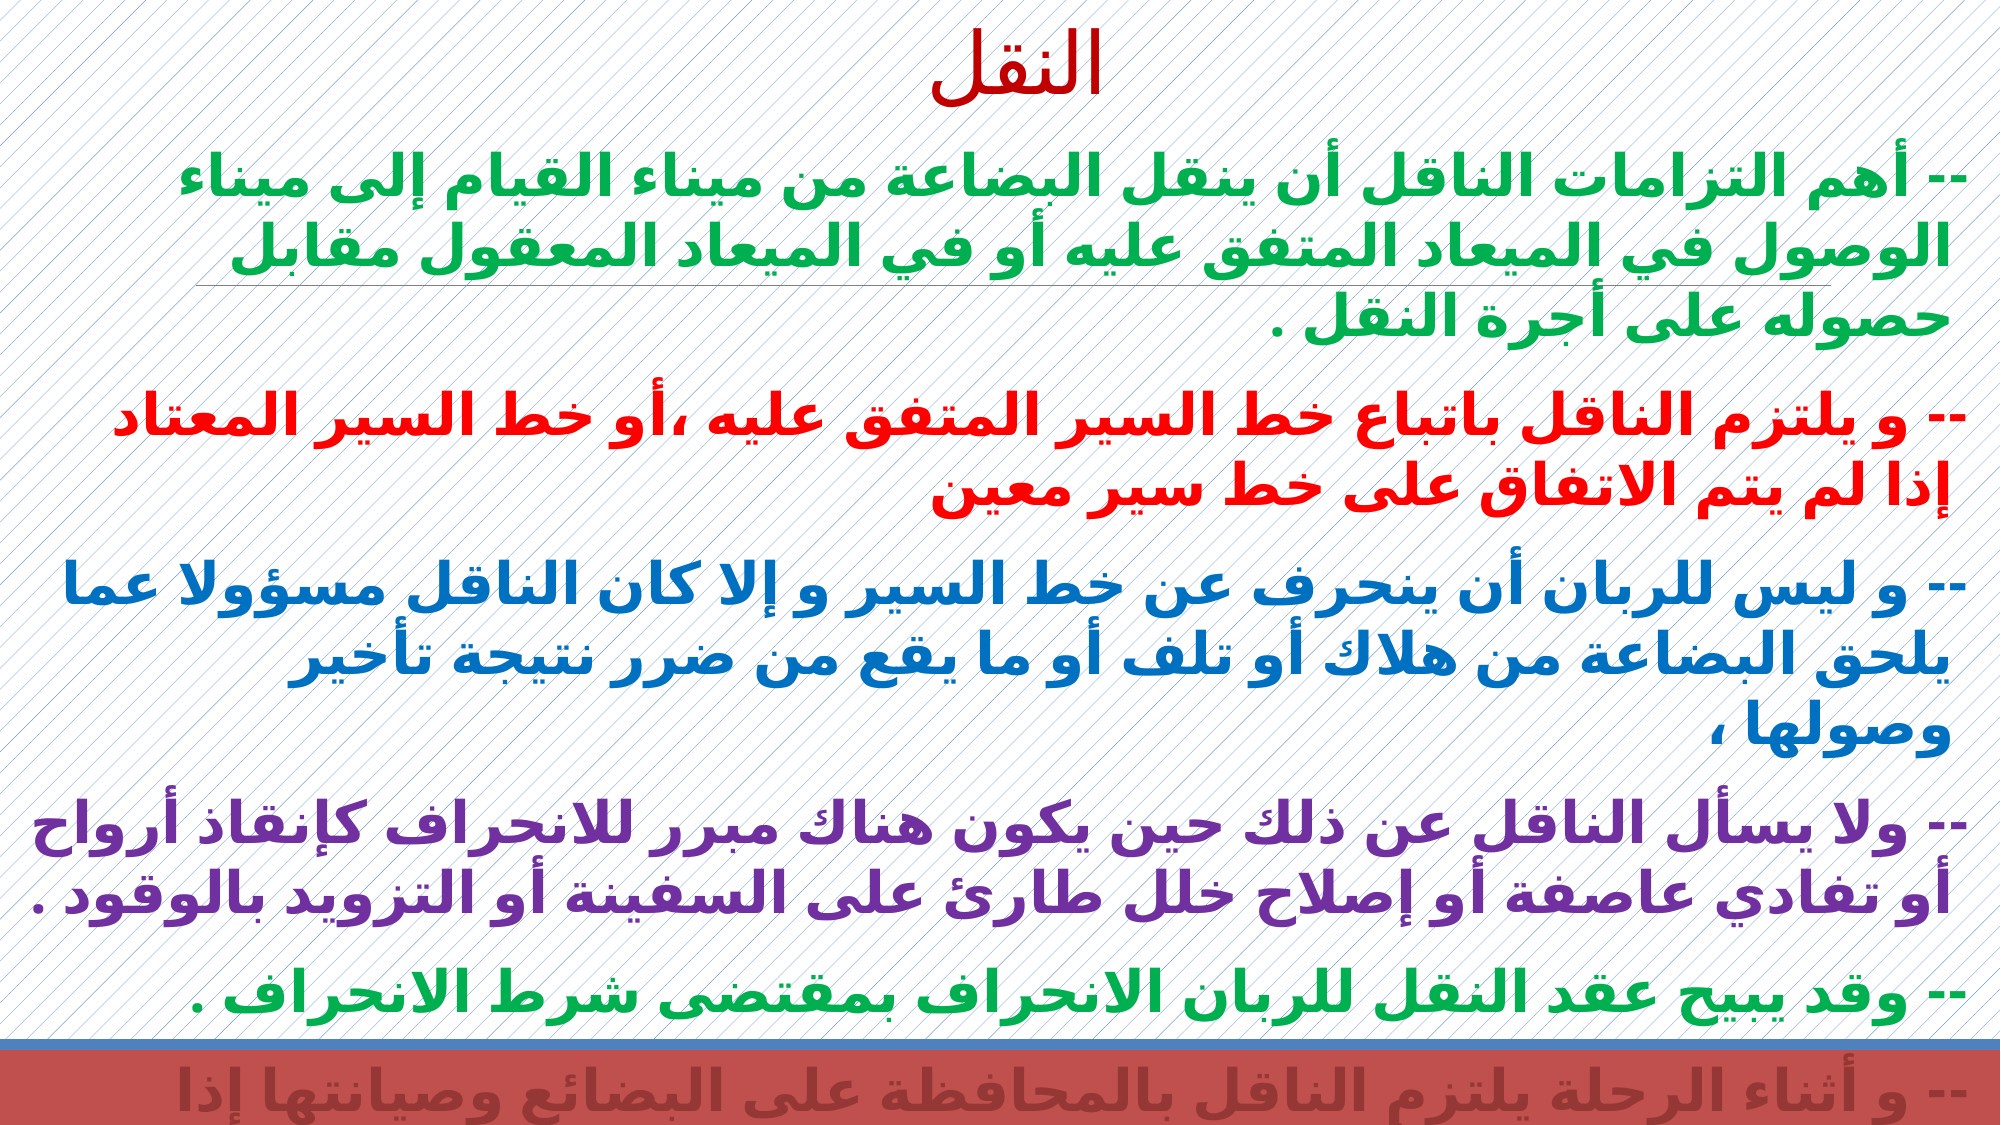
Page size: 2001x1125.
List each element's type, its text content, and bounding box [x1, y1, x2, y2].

title النقل [192, 15, 1843, 120]
list -- أهم التزامات الناقل أن ينقل البضاعة من ميناء القيام إلى ميناء الوصول في الميعاد المتفق عليه أو في الميعاد المعقول مقابل حصوله على أجرة النقل . -- و يلتزم الناقل باتباع خط السير المتفق عليه ،أو خط السير المعتاد إذا لم يتم الاتفاق على خط سير معين -- و ليس للربان أن ينحرف عن خط السير و إلا كان الناقل مسؤولا عما يلحق البضاعة من هلاك أو تلف أو ما يقع من ضرر نتيجة تأخير وصولها ، -- ولا يسأل الناقل عن ذلك حين يكون هناك مبرر للانحراف كإنقاذ أرواح أو تفادي عاصفة أو إصلاح خلل طارئ على السفينة أو التزويد بالوقود . -- وقد يبيح عقد النقل للربان الانحراف بمقتضى شرط الانحراف . -- و أثناء الرحلة يلتزم الناقل بالمحافظة على البضائع وصيانتها إذا يلتزم بتحقيق نتيجة أو غاية هي توصيل البضاعة سالمة . [28, 130, 1970, 1036]
